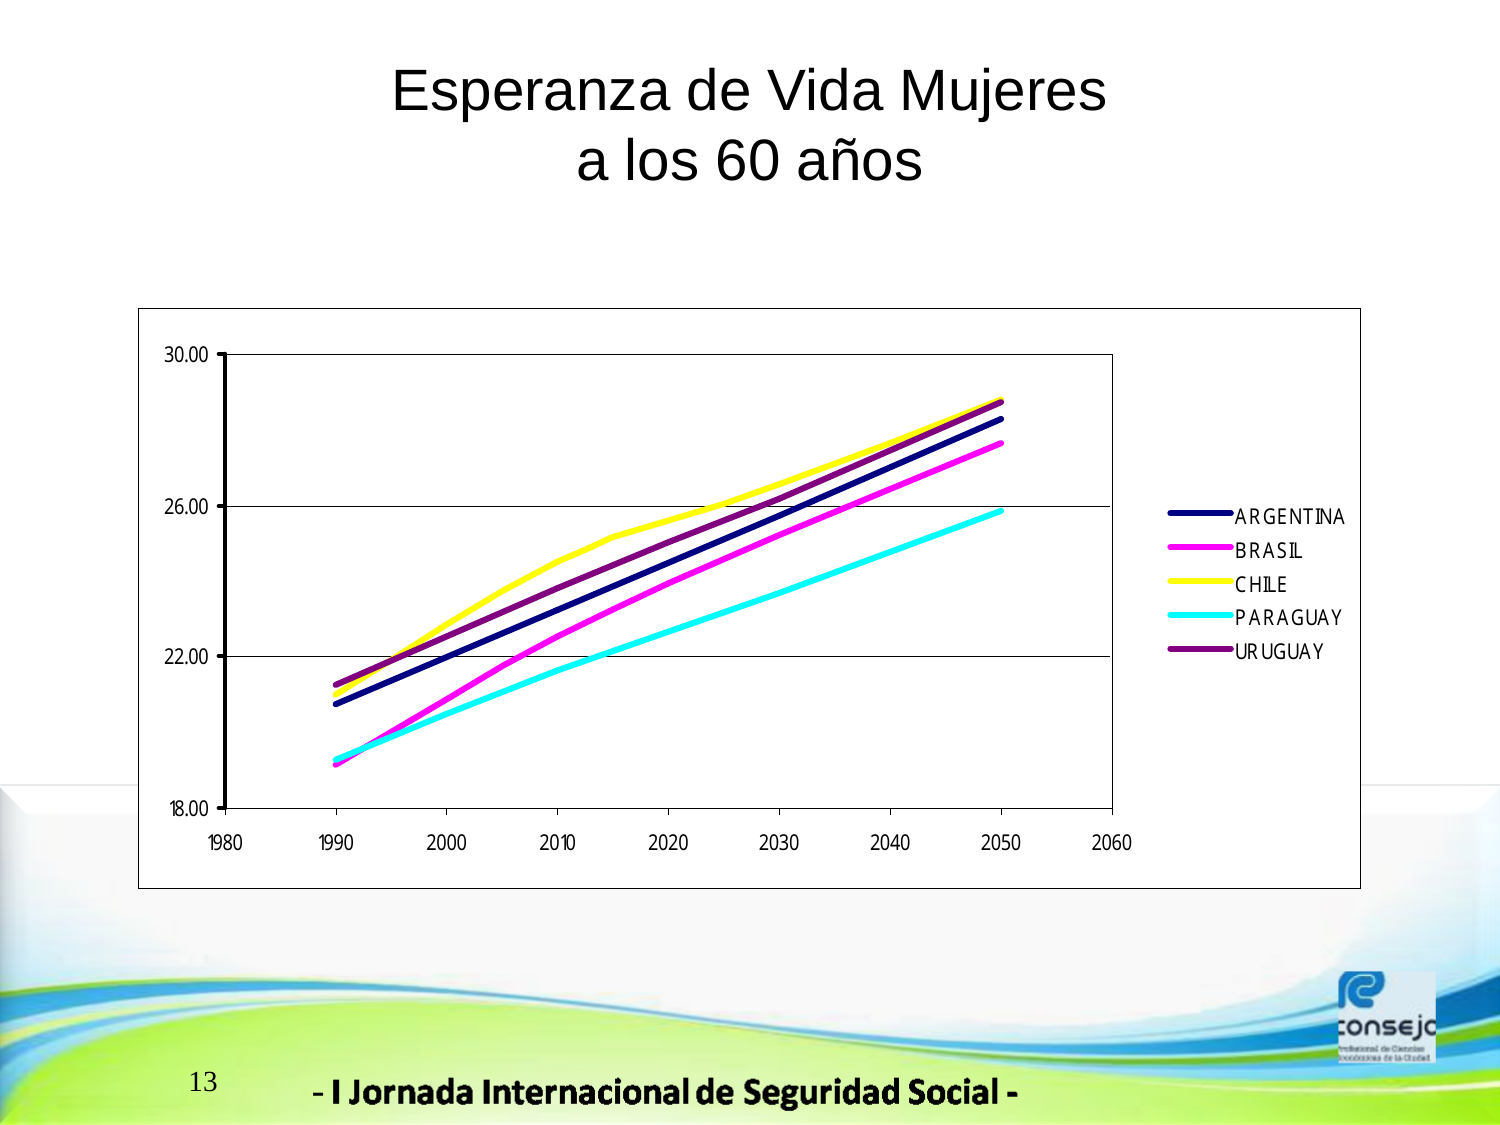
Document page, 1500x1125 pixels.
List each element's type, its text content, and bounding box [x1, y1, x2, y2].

slide_number 13 [0, 1054, 234, 1125]
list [123, 290, 1377, 906]
picture [0, 780, 1500, 1125]
title Esperanza de Vida Mujeres a los 60 años [75, 45, 1425, 233]
